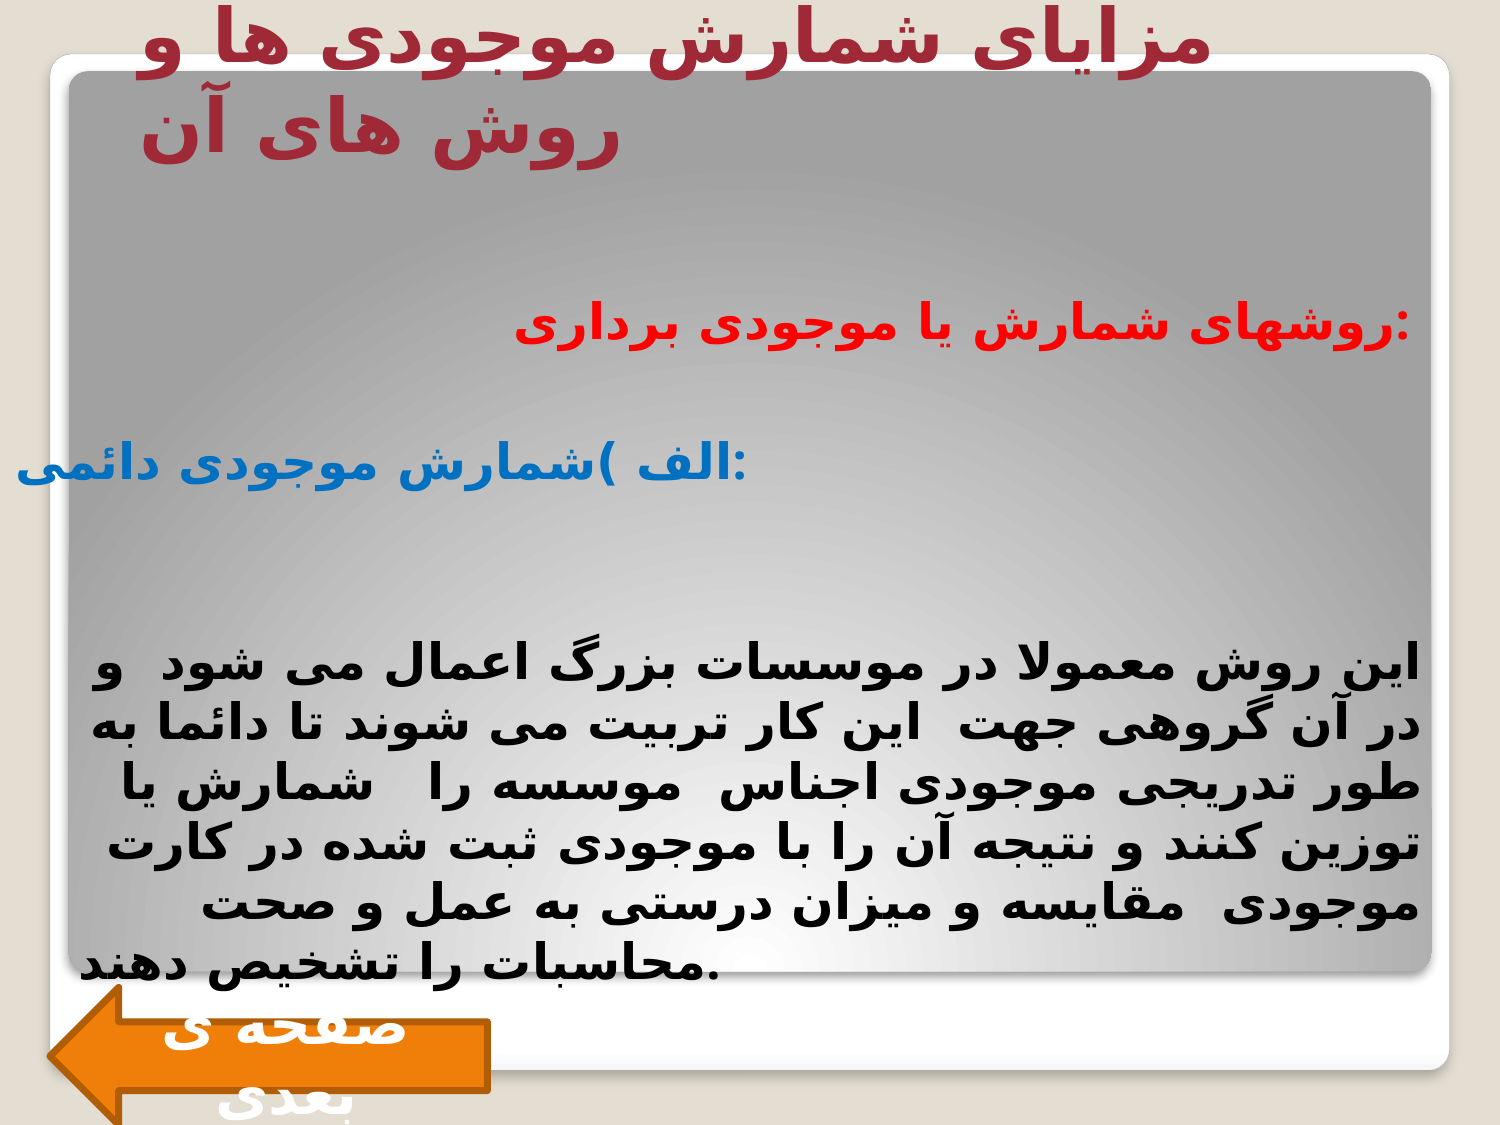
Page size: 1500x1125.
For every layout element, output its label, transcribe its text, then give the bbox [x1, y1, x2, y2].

text_box روشهای شمارش یا موجودی برداری: الف )شمارش موجودی دائمی: این روش معمولا در موسسات بزرگ اعمال می شود و در آن گروهی جهت این کار تربیت می شوند تا دائما به طور تدریجی موجودی اجناس موسسه را شمارش یا توزین کنند و نتیجه آن را با موجودی ثبت شده در کارت موجودی مقایسه و میزان درستی به عمل و صحت محاسبات را تشخیص دهند. [0, 212, 1438, 1058]
text_box صفحه ی بعدی [46, 984, 491, 1125]
title مزایای شمارش موجودی ها و روش های آن [125, 37, 1463, 175]
